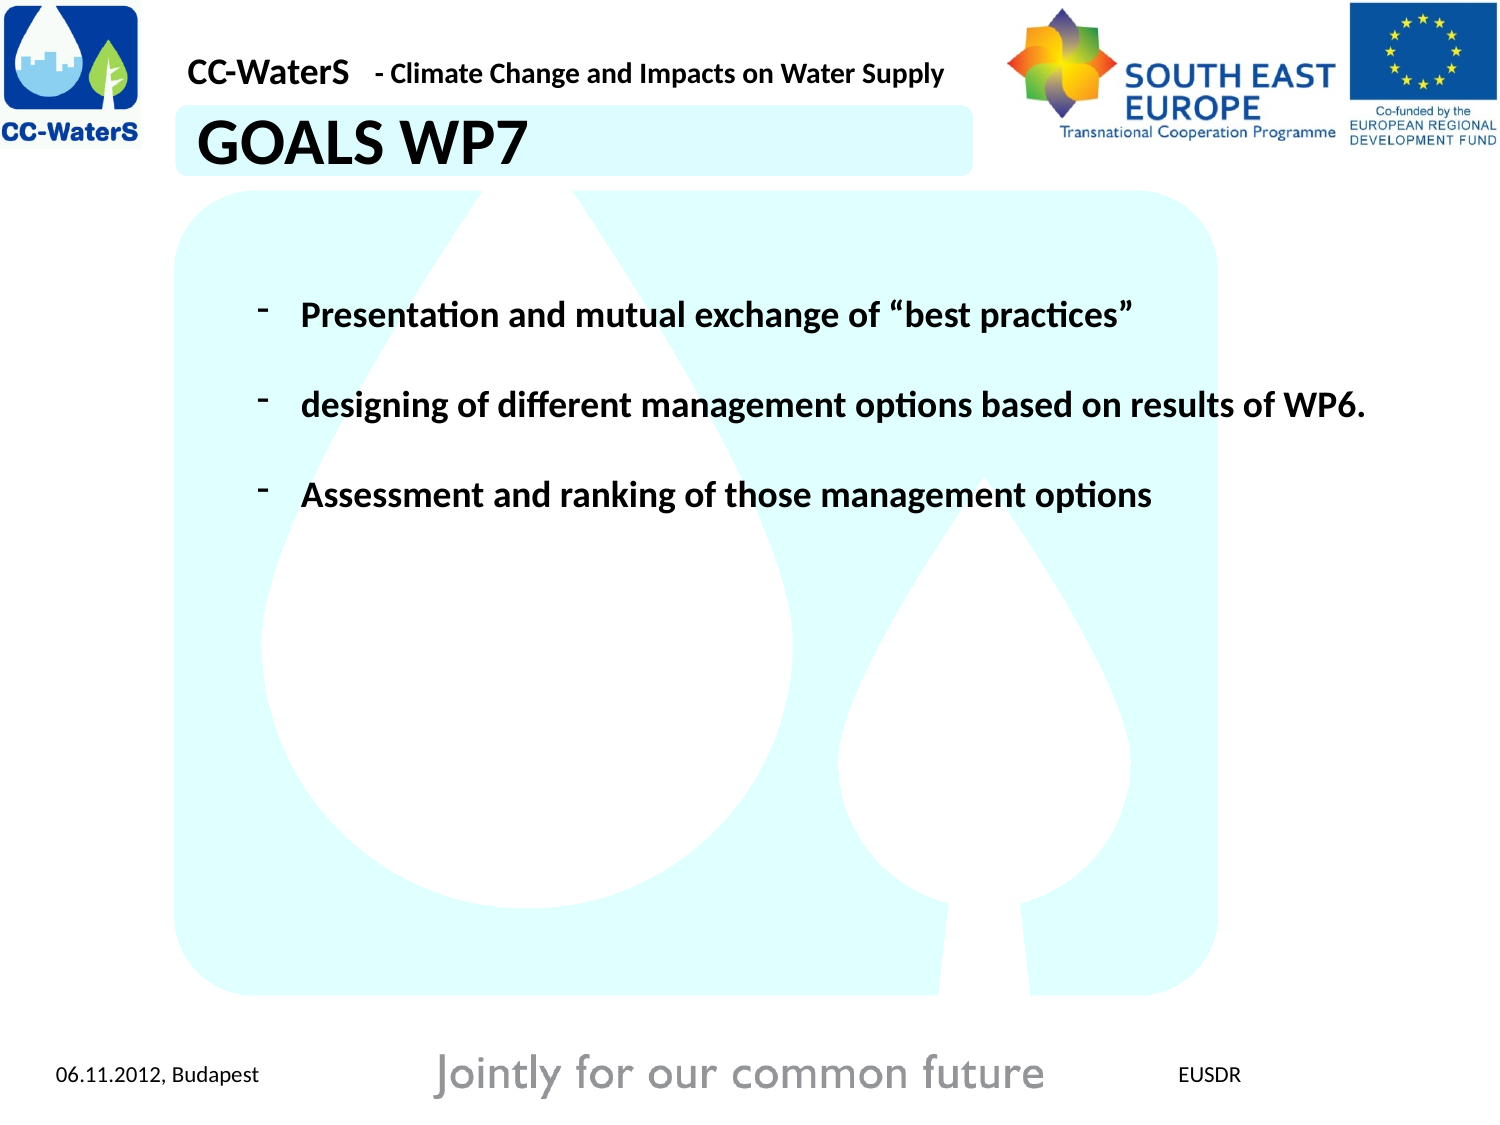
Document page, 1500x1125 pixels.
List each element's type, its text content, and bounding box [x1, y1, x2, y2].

picture [1007, 8, 1336, 141]
text_box Presentation and mutual exchange of “best practices” designing of different management options based on results of WP6. Assessment and ranking of those management options [242, 282, 1436, 567]
picture [0, 0, 141, 149]
picture [1347, 0, 1500, 148]
text_box GOALS WP7 [183, 90, 545, 185]
picture [433, 1054, 1043, 1099]
